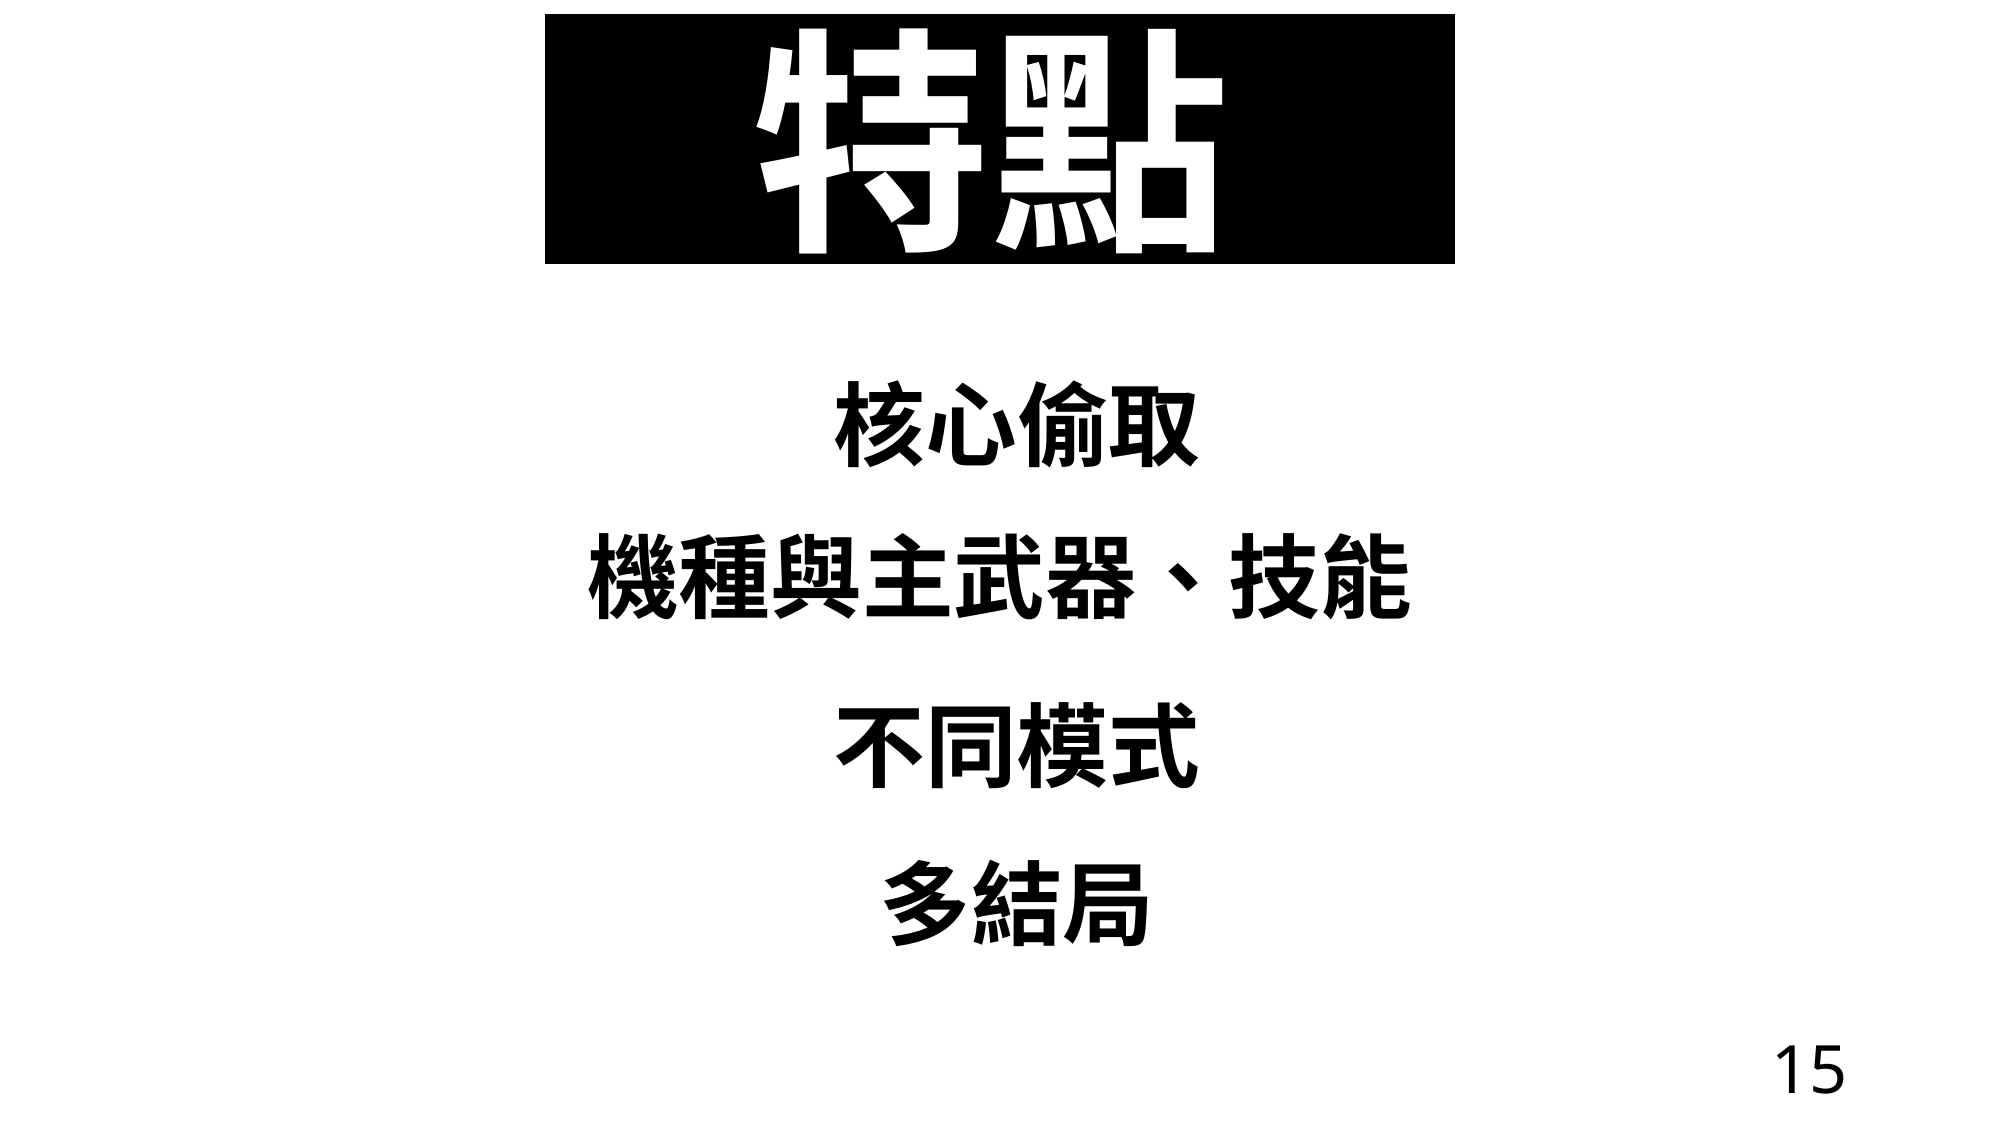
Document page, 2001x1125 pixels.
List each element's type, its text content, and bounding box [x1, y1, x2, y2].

text_box [545, 14, 730, 264]
text_box 多結局 [859, 838, 1175, 964]
text_box 不同模式 [809, 681, 1225, 806]
text_box [1252, 14, 1455, 264]
slide_number 15 [1412, 1042, 1863, 1103]
text_box 機種與主武器、技能 [520, 512, 1480, 637]
text_box 特點 [730, 0, 1252, 289]
text_box 核心偷取 [767, 360, 1268, 485]
